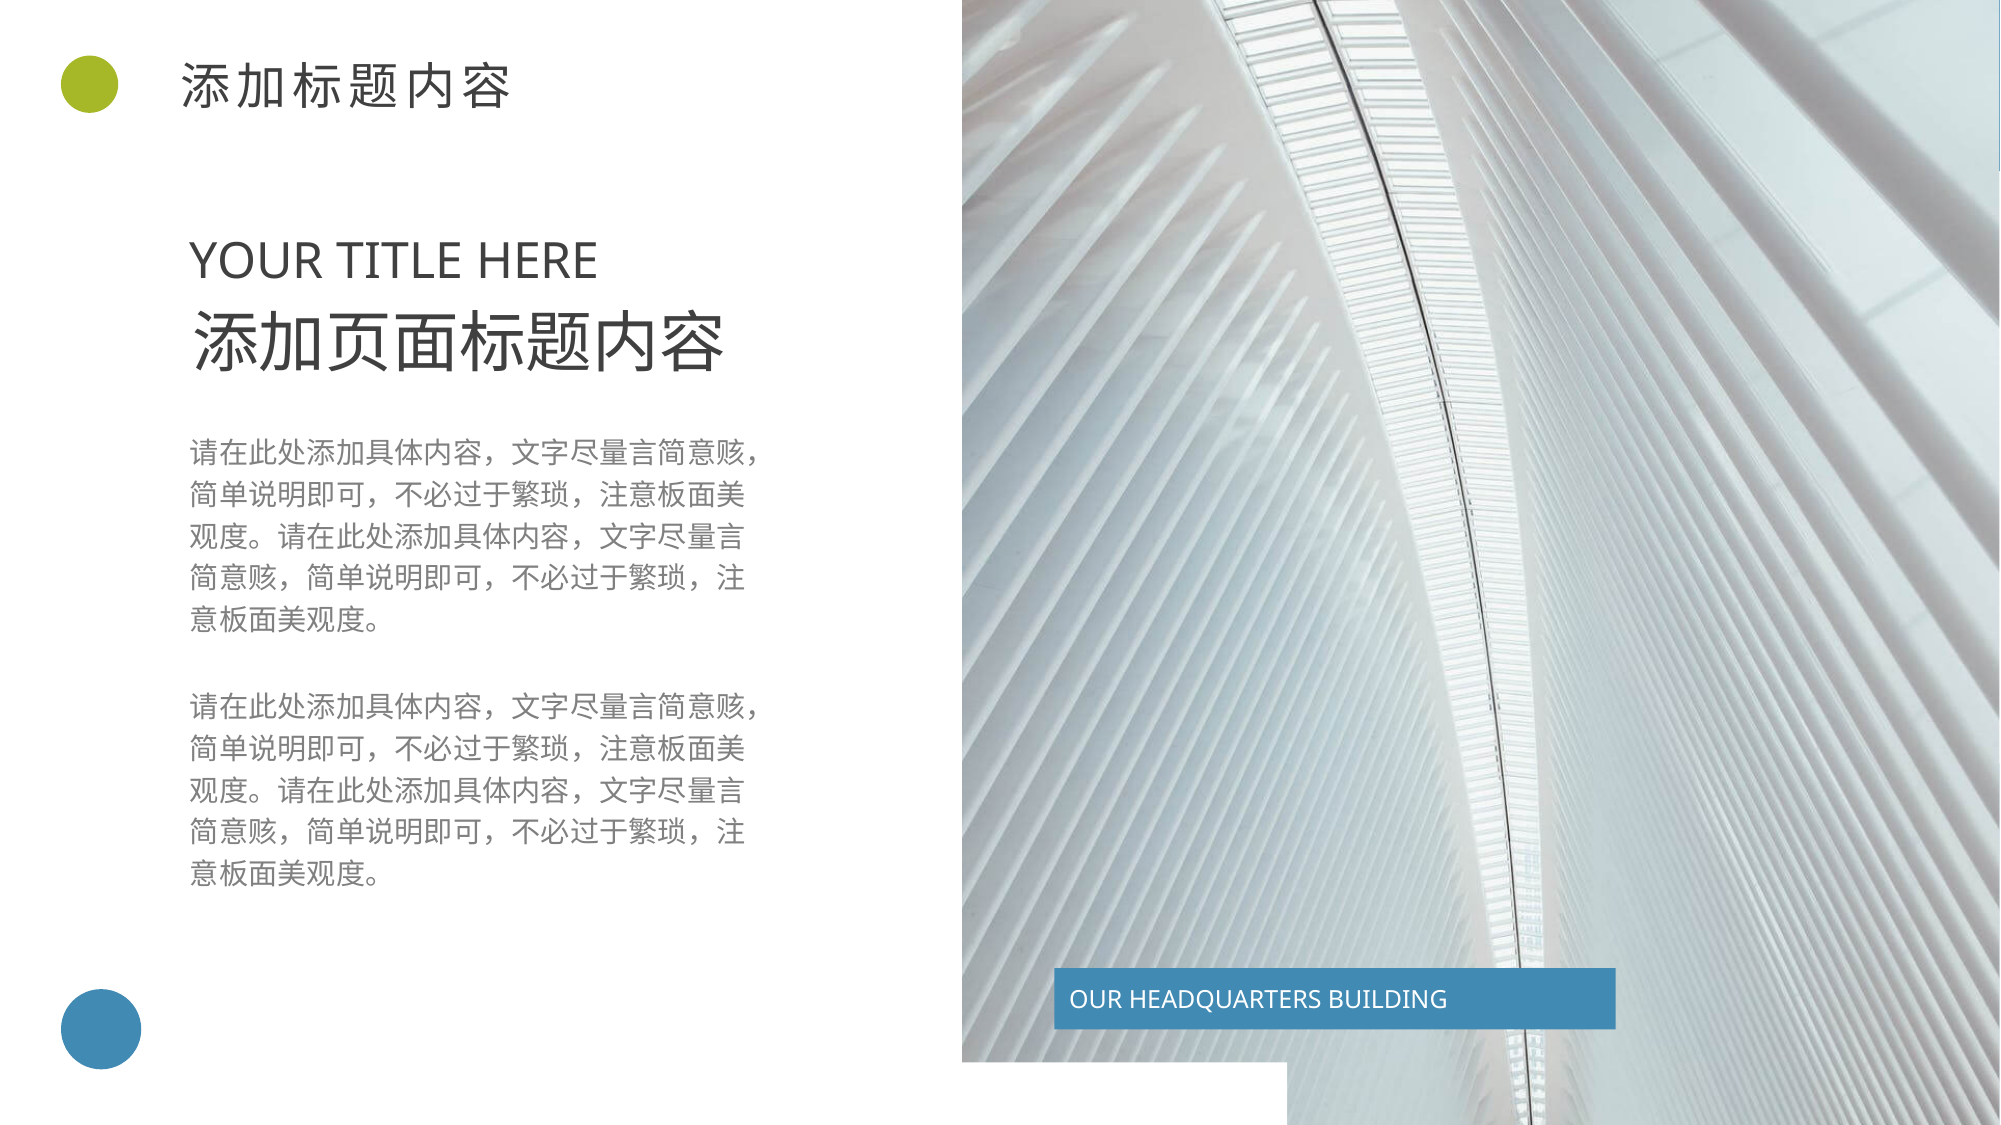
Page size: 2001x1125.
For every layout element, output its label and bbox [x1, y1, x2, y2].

text_box [60, 0, 2000, 1125]
